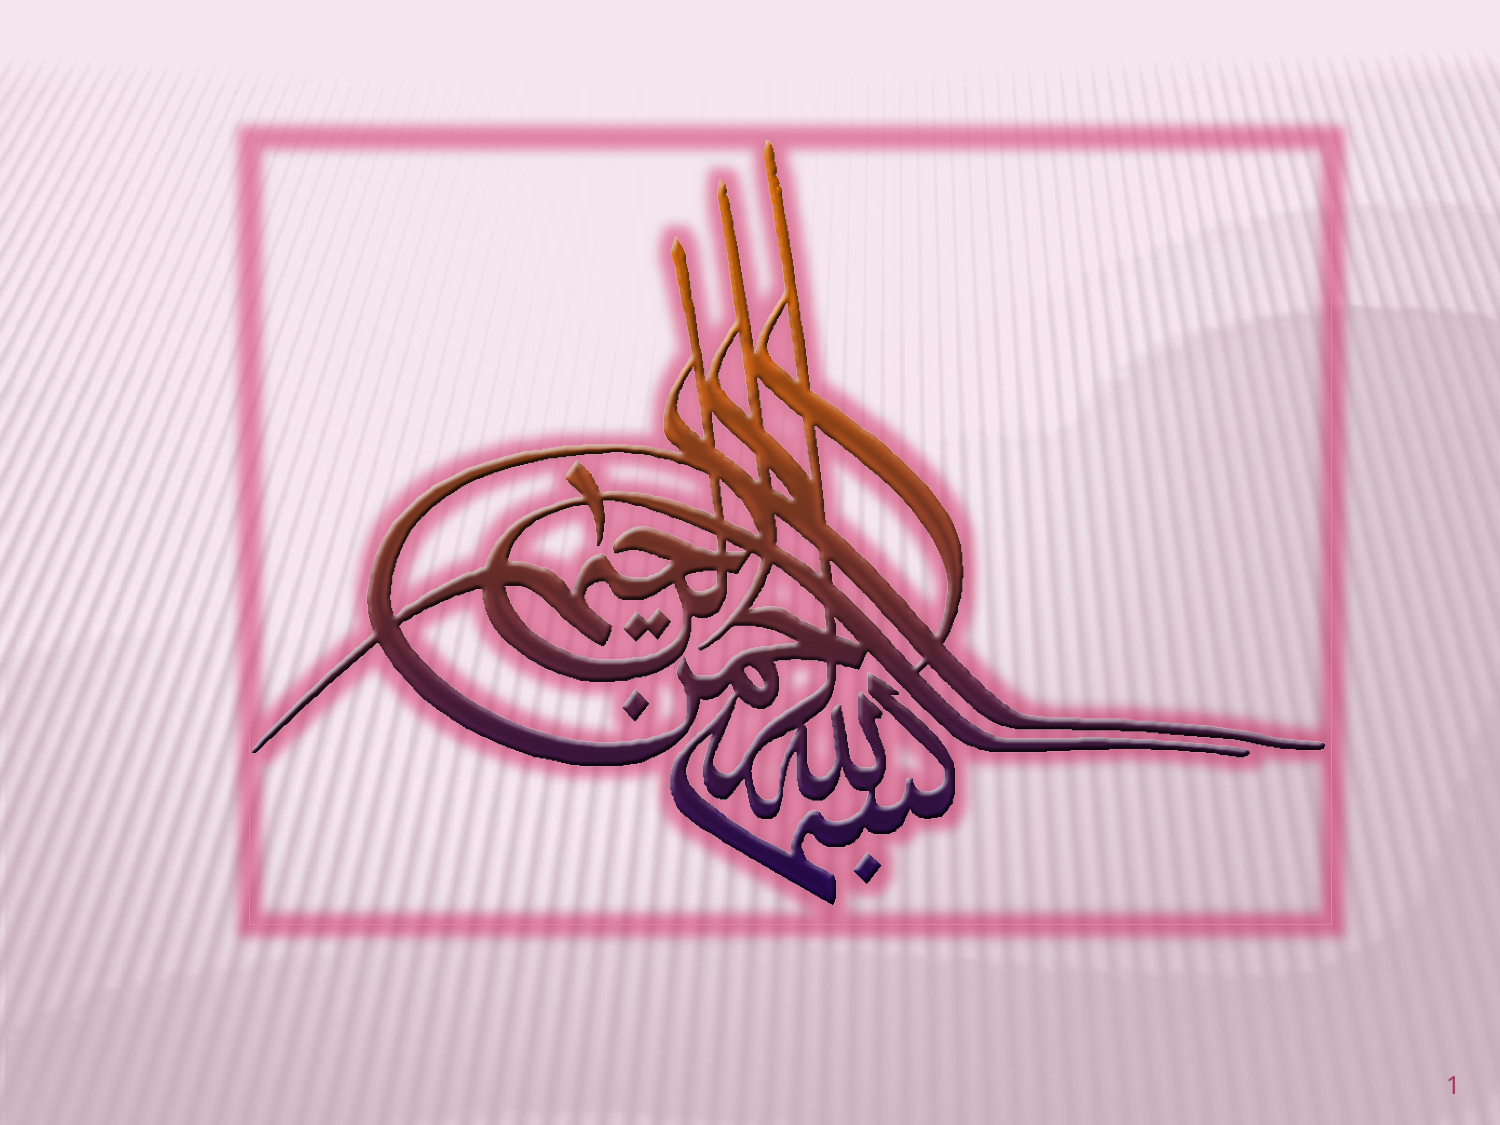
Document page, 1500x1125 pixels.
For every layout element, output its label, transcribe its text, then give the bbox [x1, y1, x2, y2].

slide_number 1 [1350, 1062, 1475, 1103]
picture [249, 137, 1333, 926]
